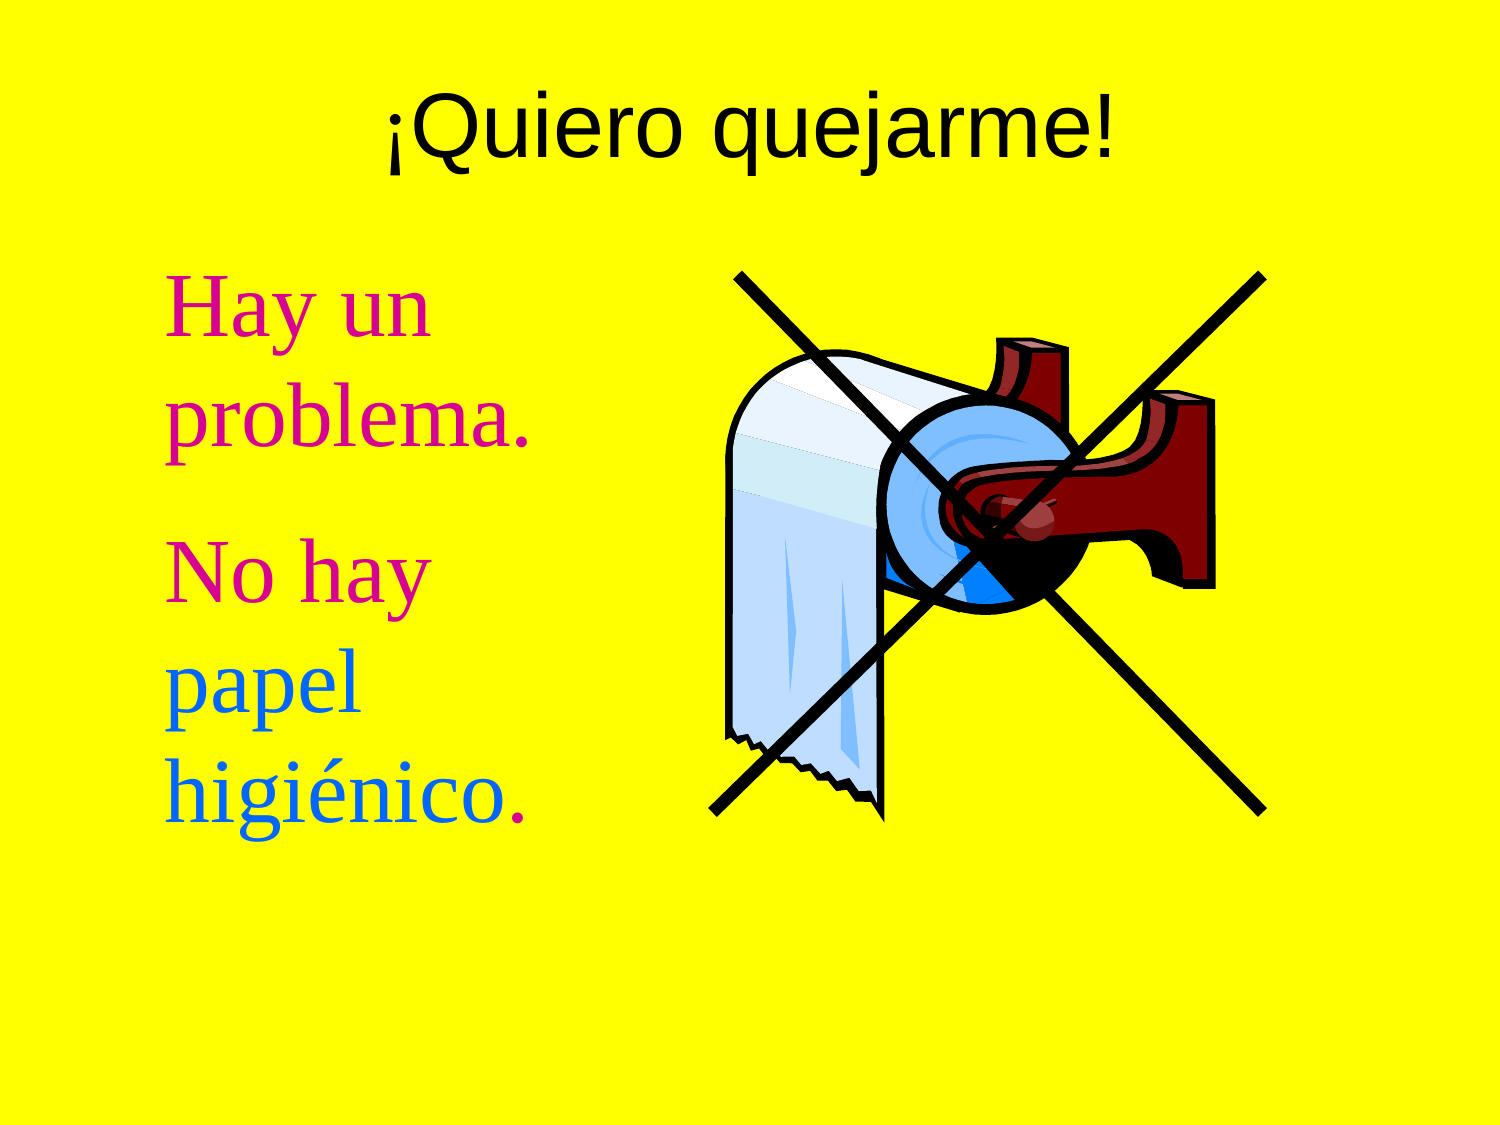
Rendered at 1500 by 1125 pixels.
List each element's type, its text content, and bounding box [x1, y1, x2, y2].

text_box Hay un problema. No hay papel higiénico. [149, 242, 588, 848]
picture [724, 337, 1216, 823]
text_box ¡Quiero quejarme! [112, 0, 1388, 242]
